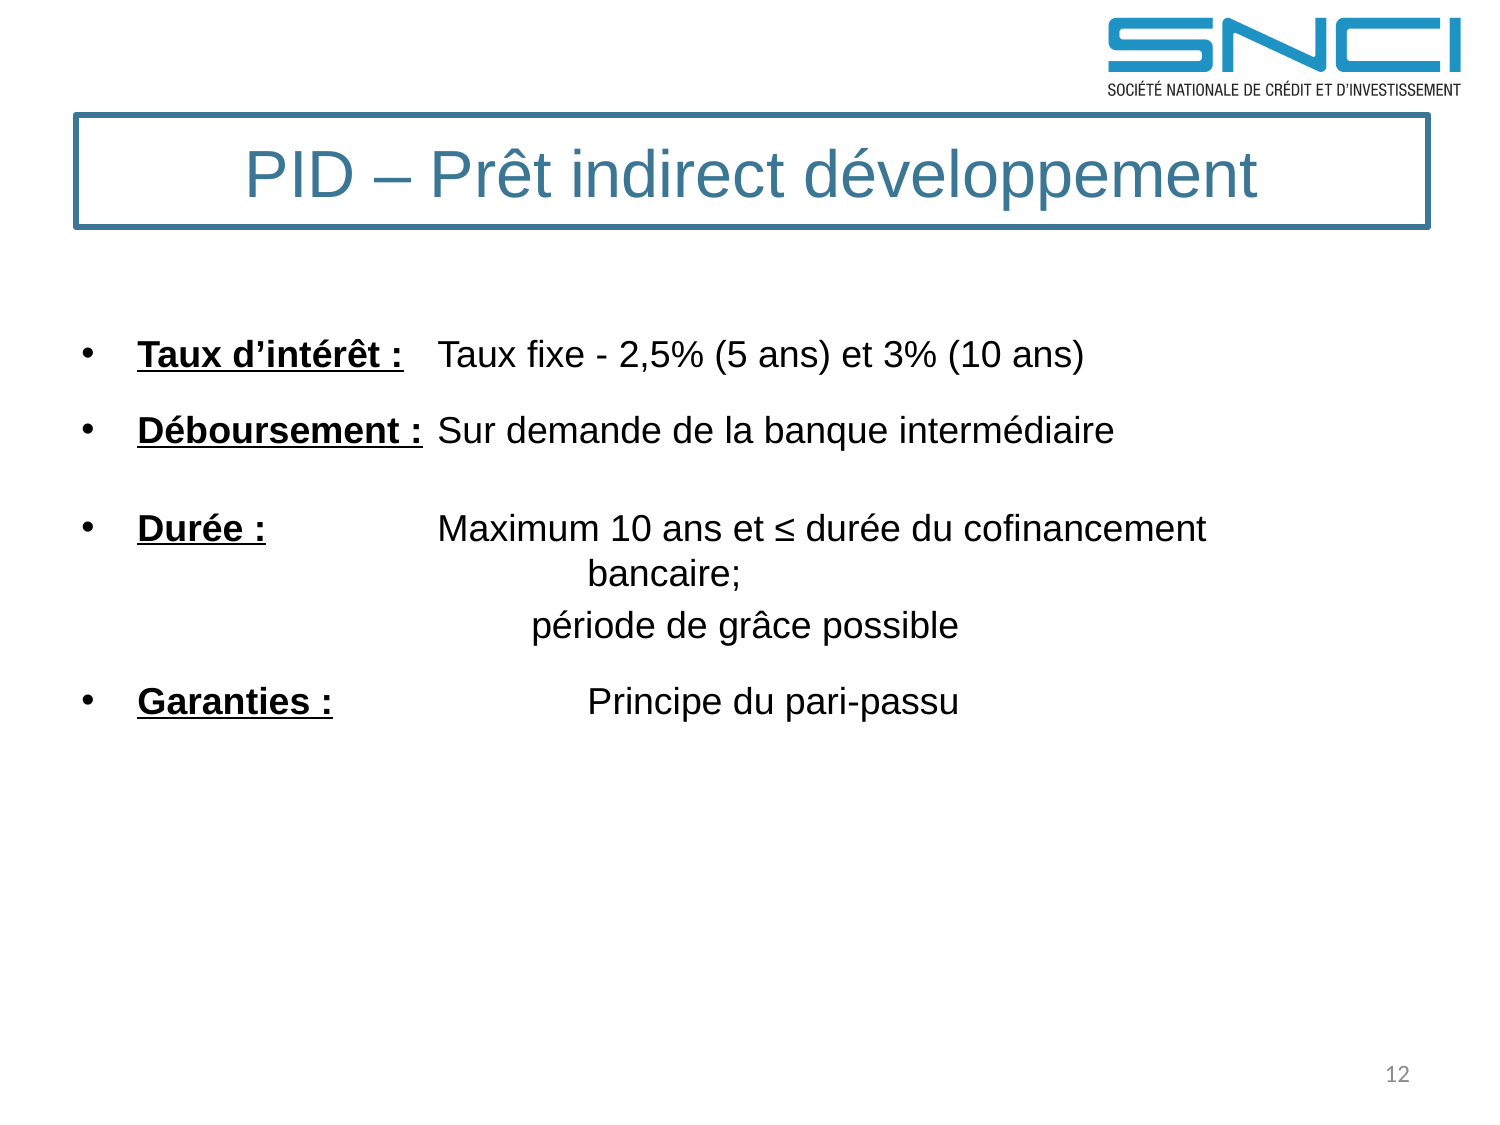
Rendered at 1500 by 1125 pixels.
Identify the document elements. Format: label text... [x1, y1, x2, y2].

slide_number 12 [1074, 1042, 1425, 1103]
picture [1105, 14, 1465, 100]
title PID – Prêt indirect développement [74, 113, 1430, 229]
list Taux d’intérêt : Taux fixe - 2,5% (5 ans) et 3% (10 ans) Déboursement : Sur demande de la banque intermédiaire Durée : Maximum 10 ans et ≤ durée du cofinancement bancaire; période de grâce possible Garanties : Principe du pari-passu [66, 322, 1456, 1106]
